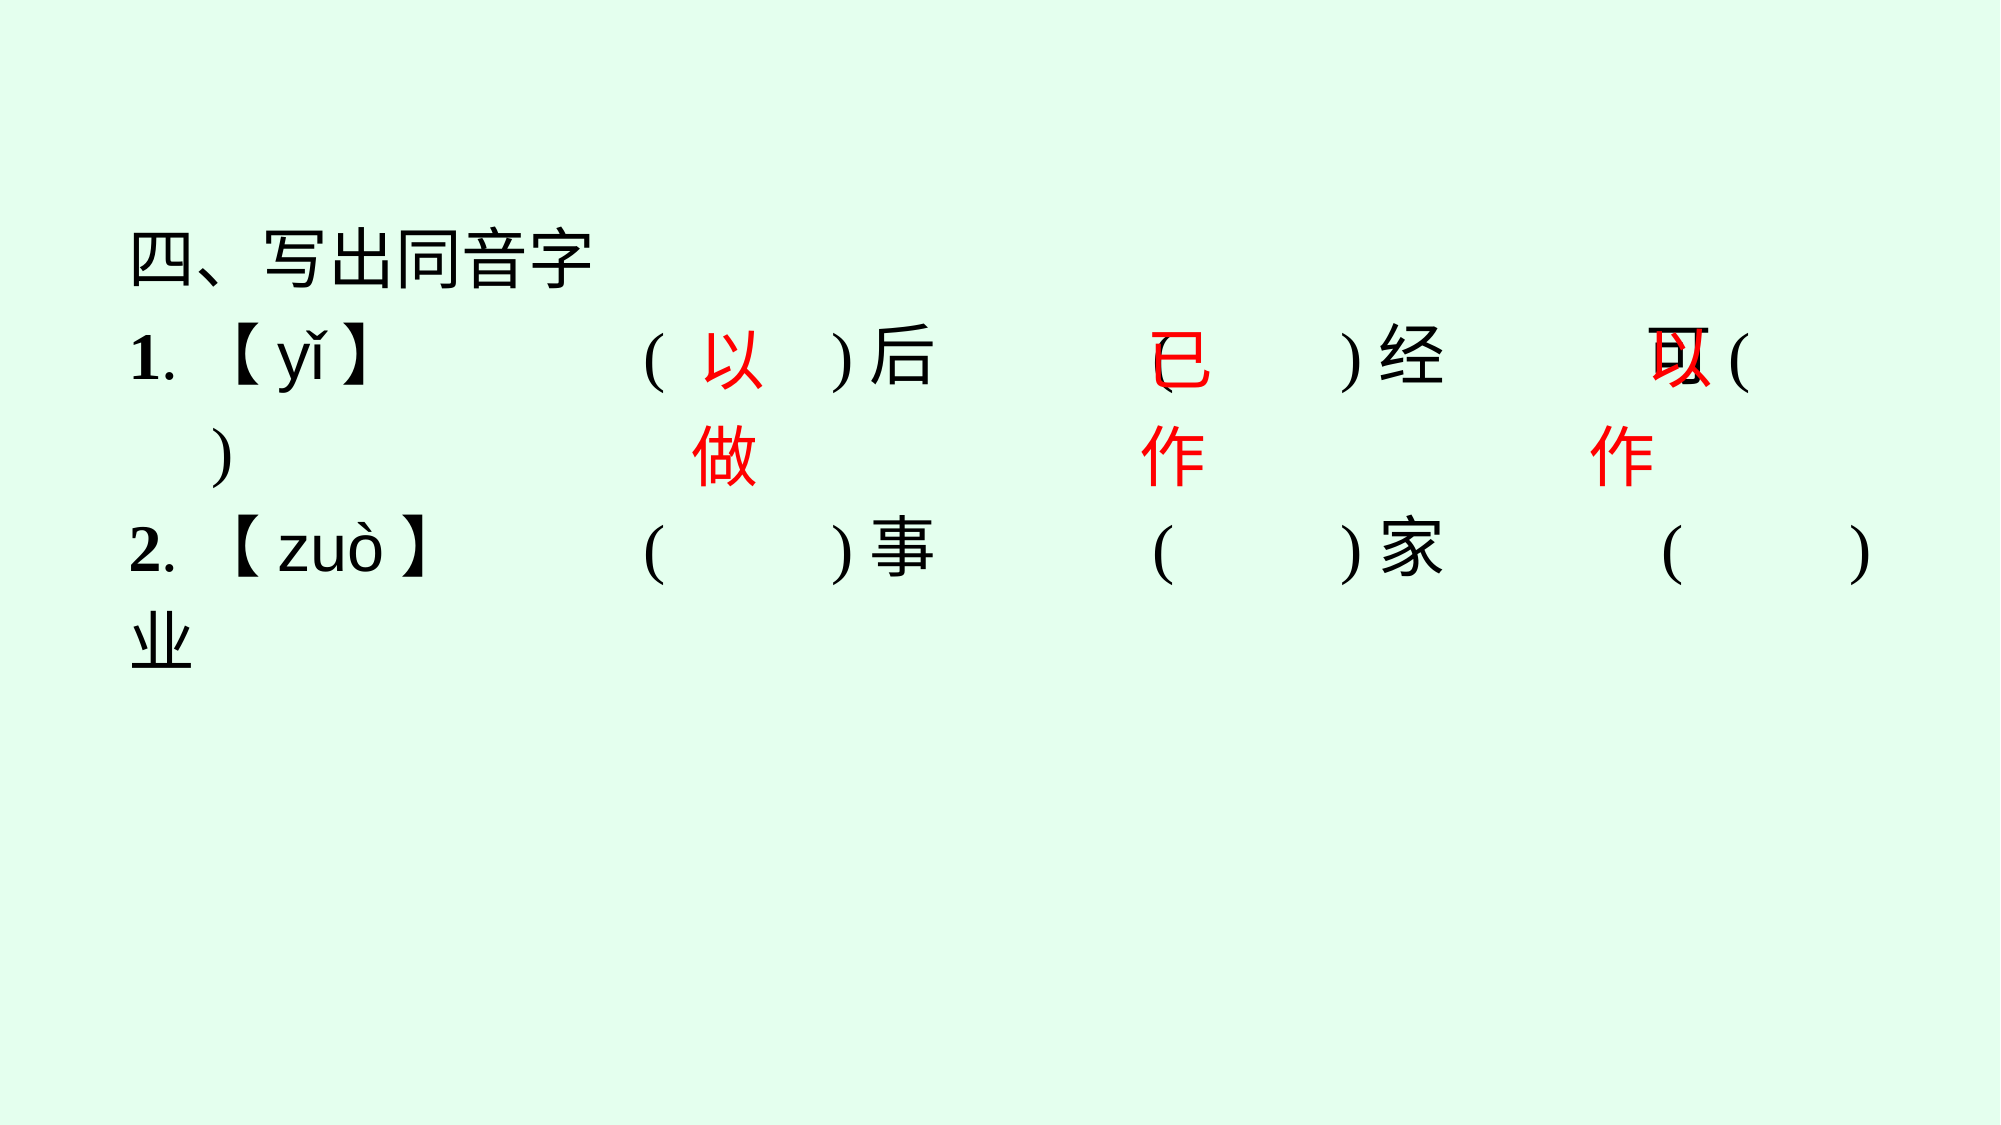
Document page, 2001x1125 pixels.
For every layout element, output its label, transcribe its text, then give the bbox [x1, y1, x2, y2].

text_box 已 [1131, 294, 1229, 405]
text_box 作 [1125, 391, 1222, 503]
text_box 作 [1573, 391, 1670, 503]
text_box 以 [683, 294, 781, 405]
text_box 做 [676, 391, 774, 503]
text_box 四、写出同音字 1.【yǐ】 ( )后 ( )经 可( ) 2.【zuò】 ( )事 ( )家 ( )业 [113, 193, 1887, 688]
text_box 以 [1631, 292, 1729, 404]
